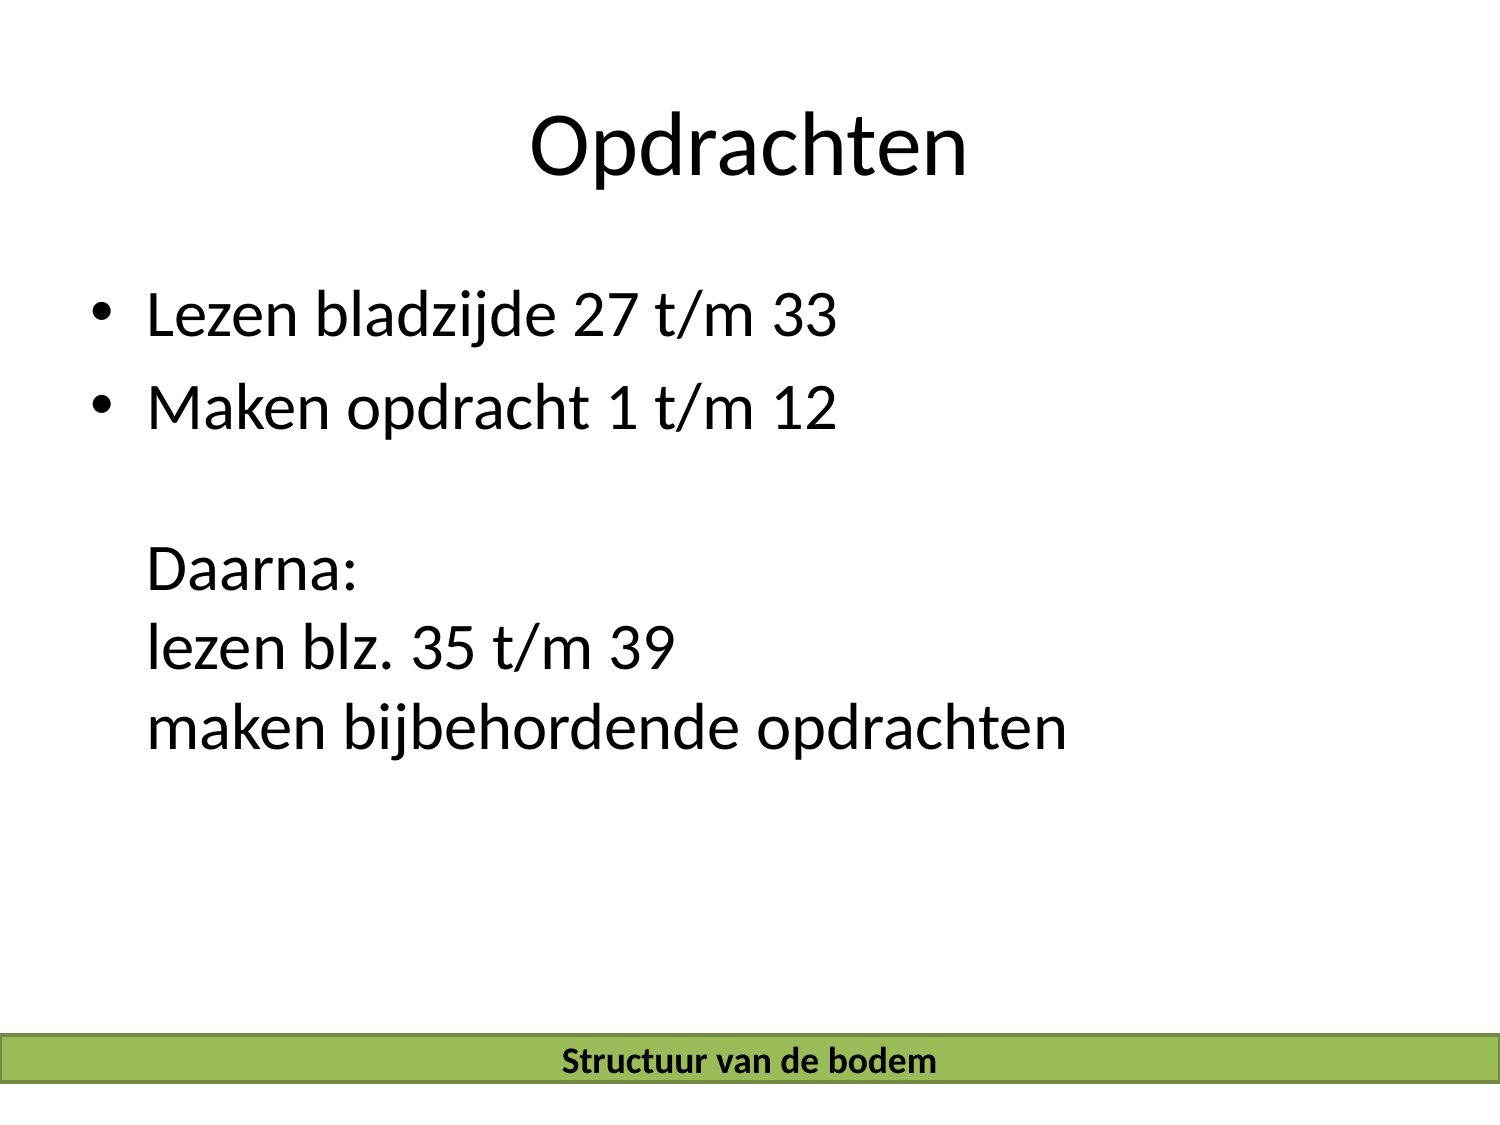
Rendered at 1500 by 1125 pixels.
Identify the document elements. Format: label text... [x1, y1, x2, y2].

text_box Structuur van de bodem [0, 1033, 1500, 1084]
title Opdrachten [75, 45, 1425, 233]
list Lezen bladzijde 27 t/m 33 Maken opdracht 1 t/m 12 Daarna: lezen blz. 35 t/m 39 maken bijbehordende opdrachten [75, 262, 1425, 1005]
